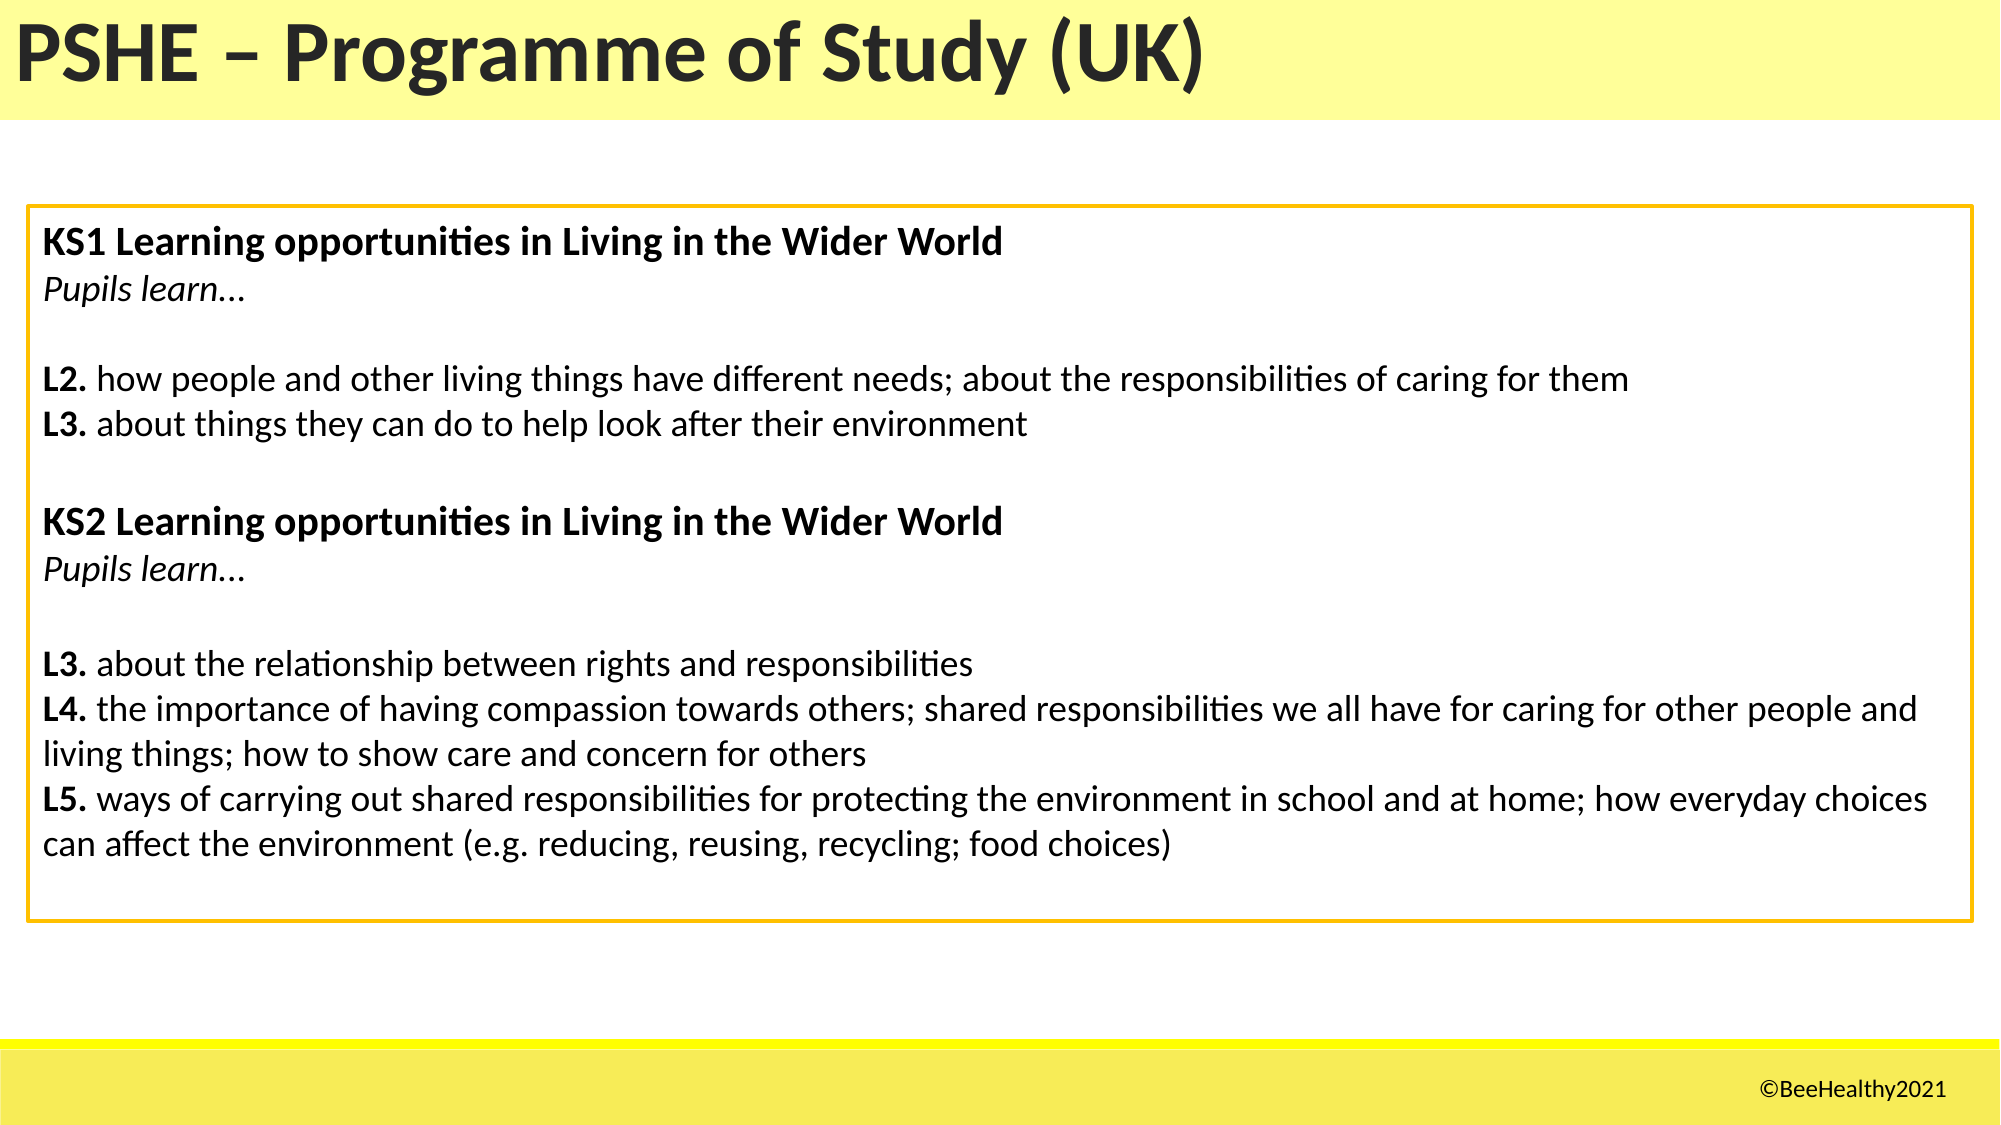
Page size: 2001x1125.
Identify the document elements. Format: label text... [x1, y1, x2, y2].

table_header PSHE – Programme of Study (UK) [0, 0, 2000, 120]
text_box KS1 Learning opportunities in Living in the Wider World Pupils learn... L2. how people and other living things have different needs; about the responsibilities of caring for them L3. about things they can do to help look after their environment KS2 Learning opportunities in Living in the Wider World Pupils learn... L3. about the relationship between rights and responsibilities L4. the importance of having compassion towards others; shared responsibilities we all have for caring for other people and living things; how to show care and concern for others L5. ways of carrying out shared responsibilities for protecting the environment in school and at home; how everyday choices can affect the environment (e.g. reducing, reusing, recycling; food choices) [28, 206, 1972, 922]
